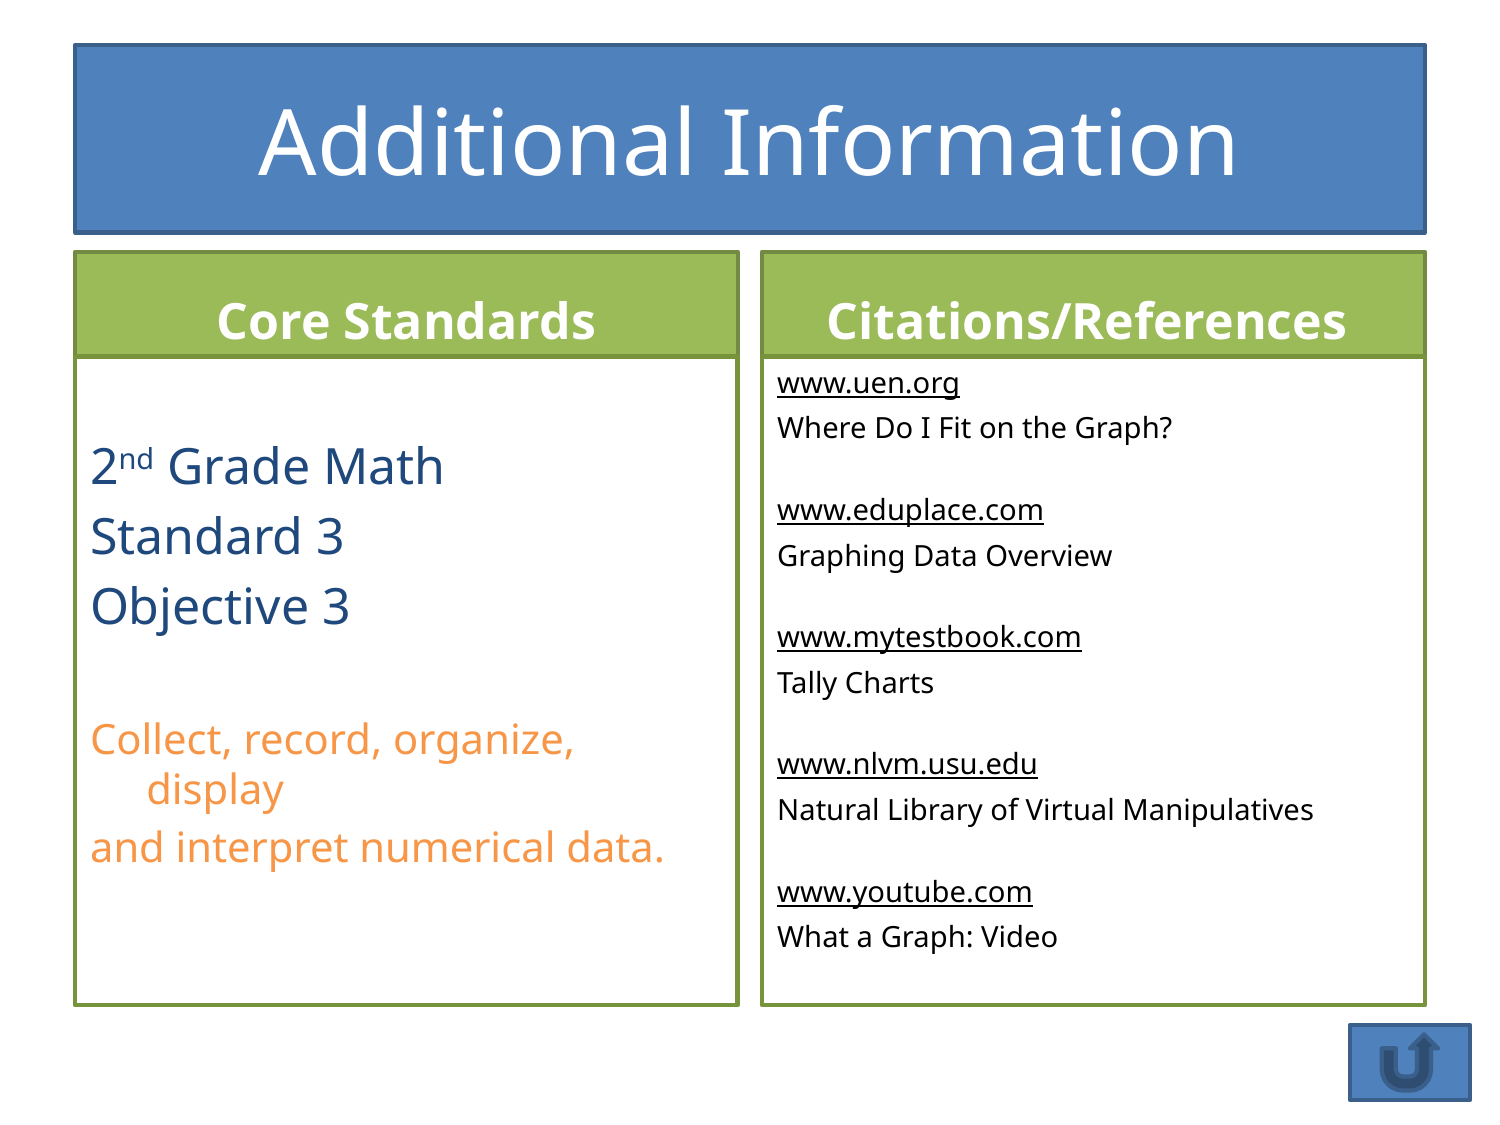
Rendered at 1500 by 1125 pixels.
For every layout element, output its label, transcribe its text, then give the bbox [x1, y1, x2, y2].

list Citations/References [760, 250, 1427, 359]
text_box [1348, 1023, 1472, 1102]
list www.uen.org Where Do I Fit on the Graph? www.eduplace.com Graphing Data Overview www.mytestbook.com Tally Charts www.nlvm.usu.edu Natural Library of Virtual Manipulatives www.youtube.com What a Graph: Video [761, 356, 1425, 1005]
list 2nd Grade Math Standard 3 Objective 3 Collect, record, organize, display and interpret numerical data. [75, 356, 738, 1005]
title Additional Information [73, 43, 1427, 235]
list Core Standards [73, 250, 740, 359]
